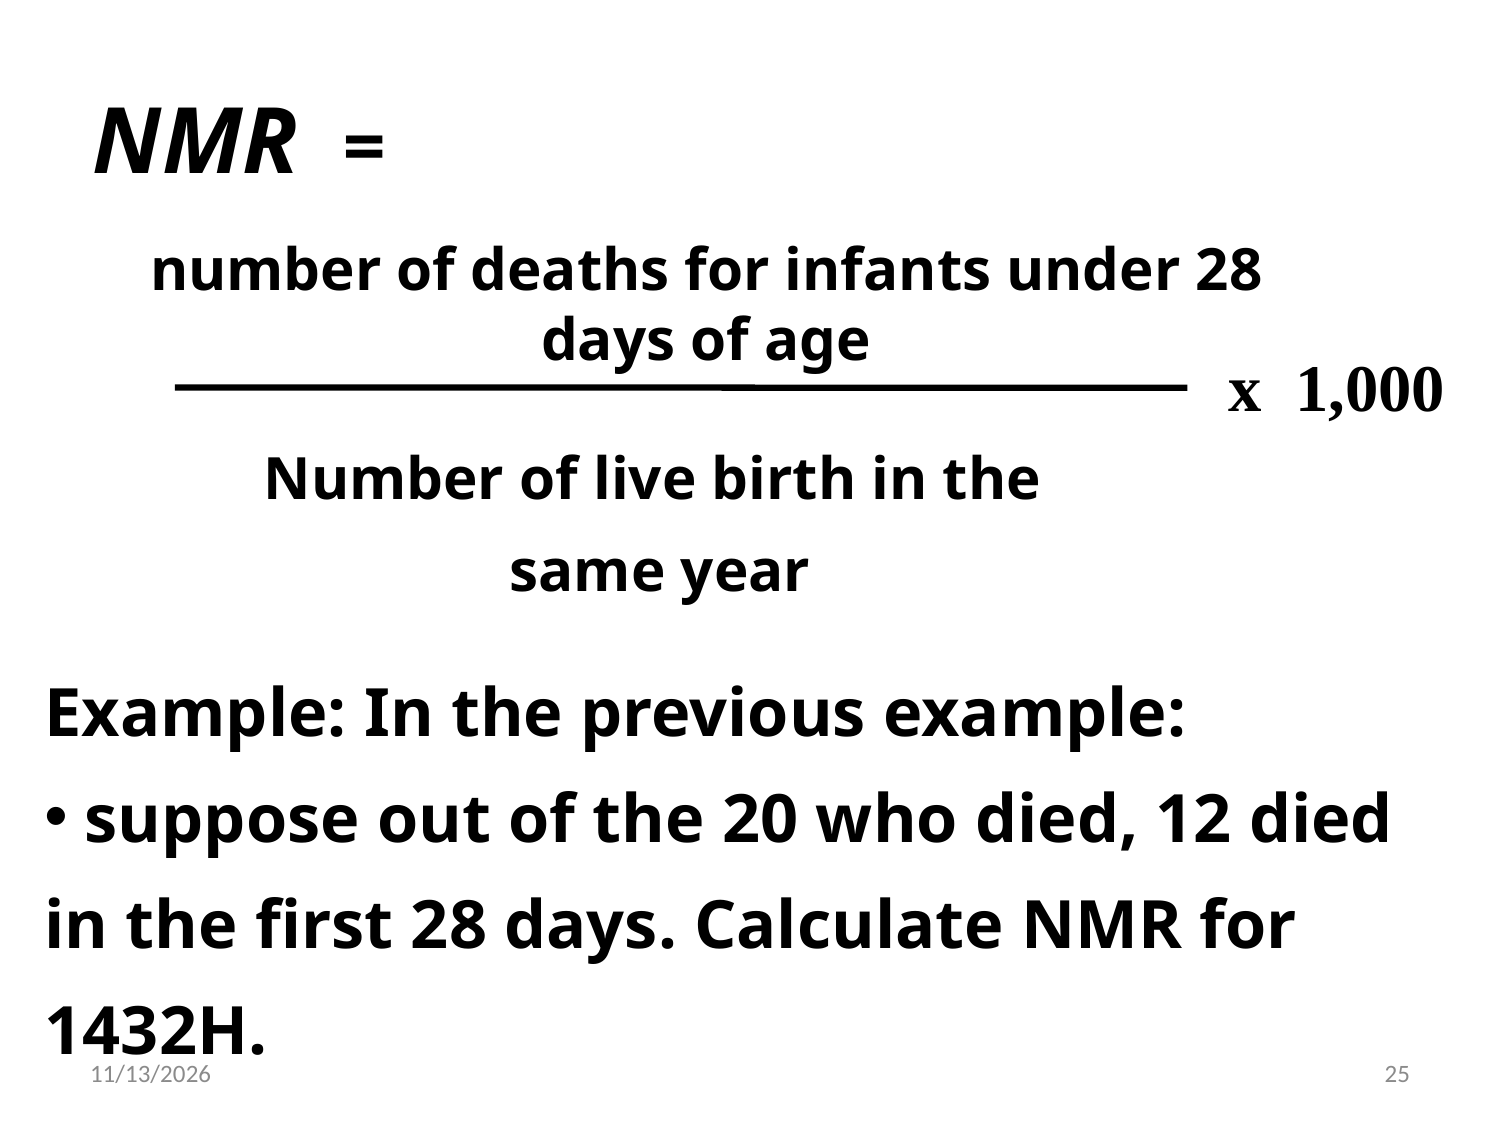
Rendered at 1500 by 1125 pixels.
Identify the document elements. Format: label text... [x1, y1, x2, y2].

text_box Number of live birth in the same year [249, 412, 1072, 611]
text_box NMR = [78, 74, 420, 200]
slide_number 25 [1074, 1076, 1425, 1103]
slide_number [75, 1076, 425, 1103]
text_box Example: In the previous example: suppose out of the 20 who died, 12 died in the first 28 days. Calculate NMR for 1432H. [29, 635, 1455, 1076]
text_box number of deaths for infants under 28 days of age [112, 224, 1300, 380]
text_box x 1,000 [1213, 337, 1461, 433]
